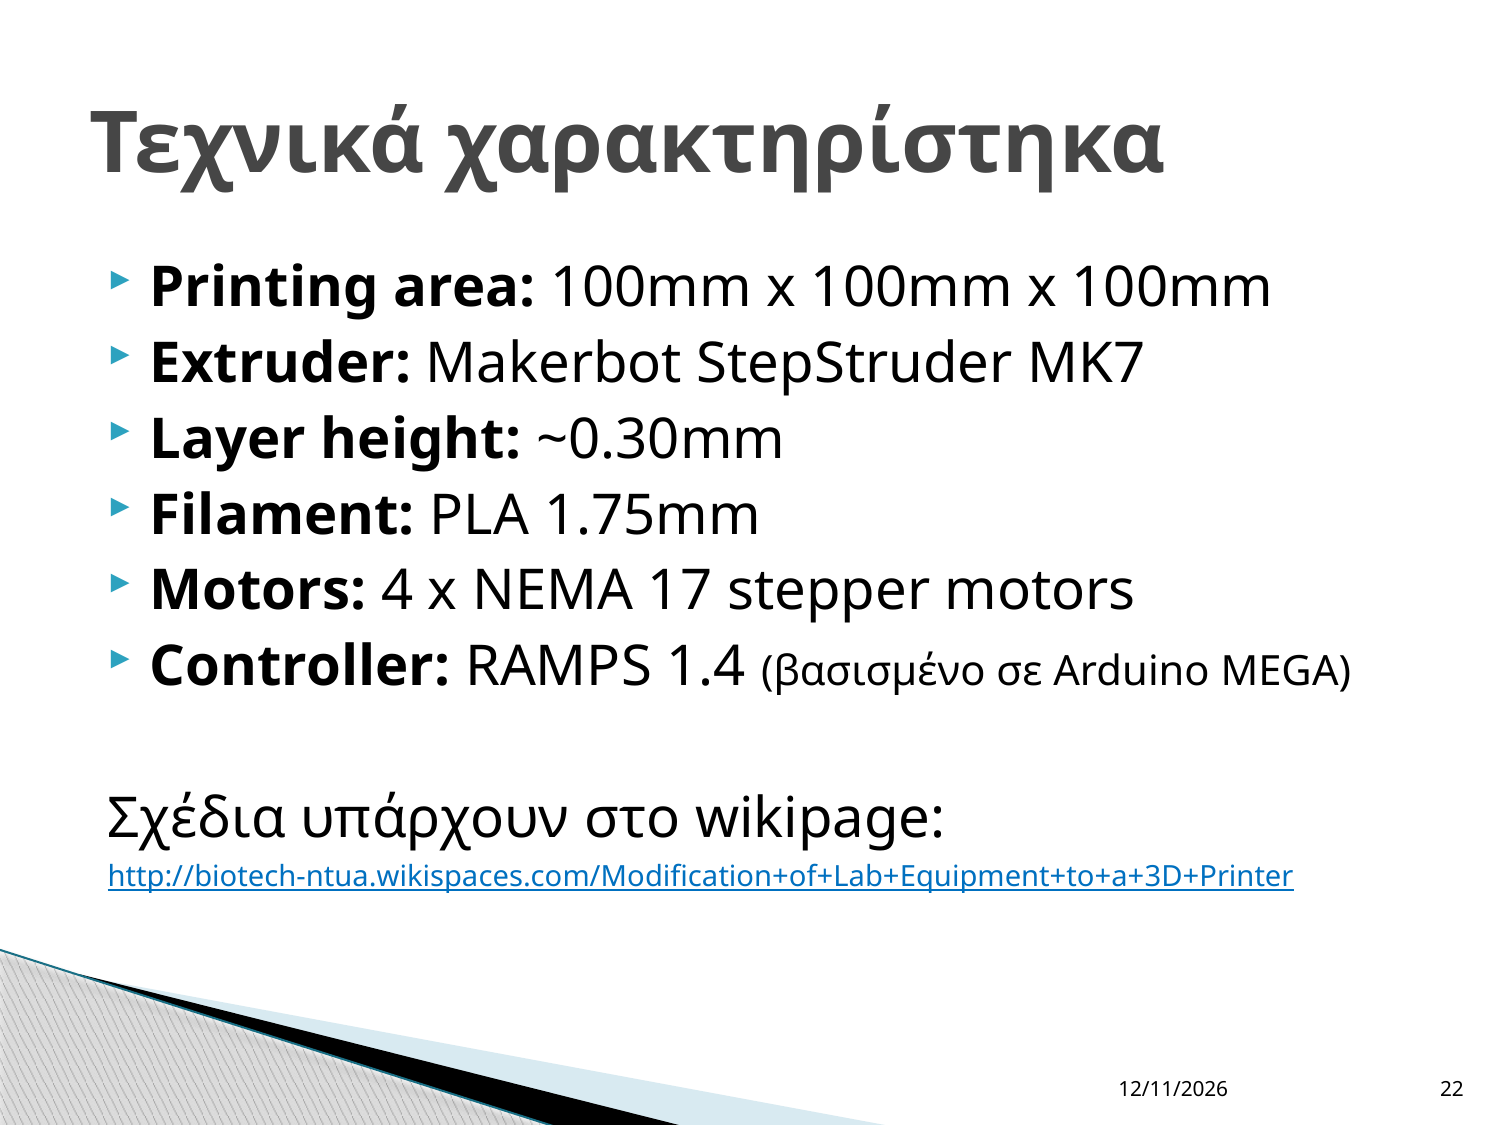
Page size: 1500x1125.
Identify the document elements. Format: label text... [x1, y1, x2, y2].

slide_number 22 [1418, 1051, 1479, 1112]
title Τεχνικά χαρακτηρίστηκα [75, 45, 1425, 233]
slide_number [1103, 1051, 1418, 1112]
list Printing area: 100mm x 100mm x 100mm Extruder: Makerbot StepStruder MK7 Layer height: ~0.30mm Filament: PLA 1.75mm Motors: 4 x NEMA 17 stepper motors Controller: RAMPS 1.4 (βασισμένο σε Arduino MEGA) Σχέδια υπάρχουν στο wikipage: http://biotech-ntua.wikispaces.com/Modification+of+Lab+Equipment+to+a+3D+Printer [75, 243, 1425, 986]
